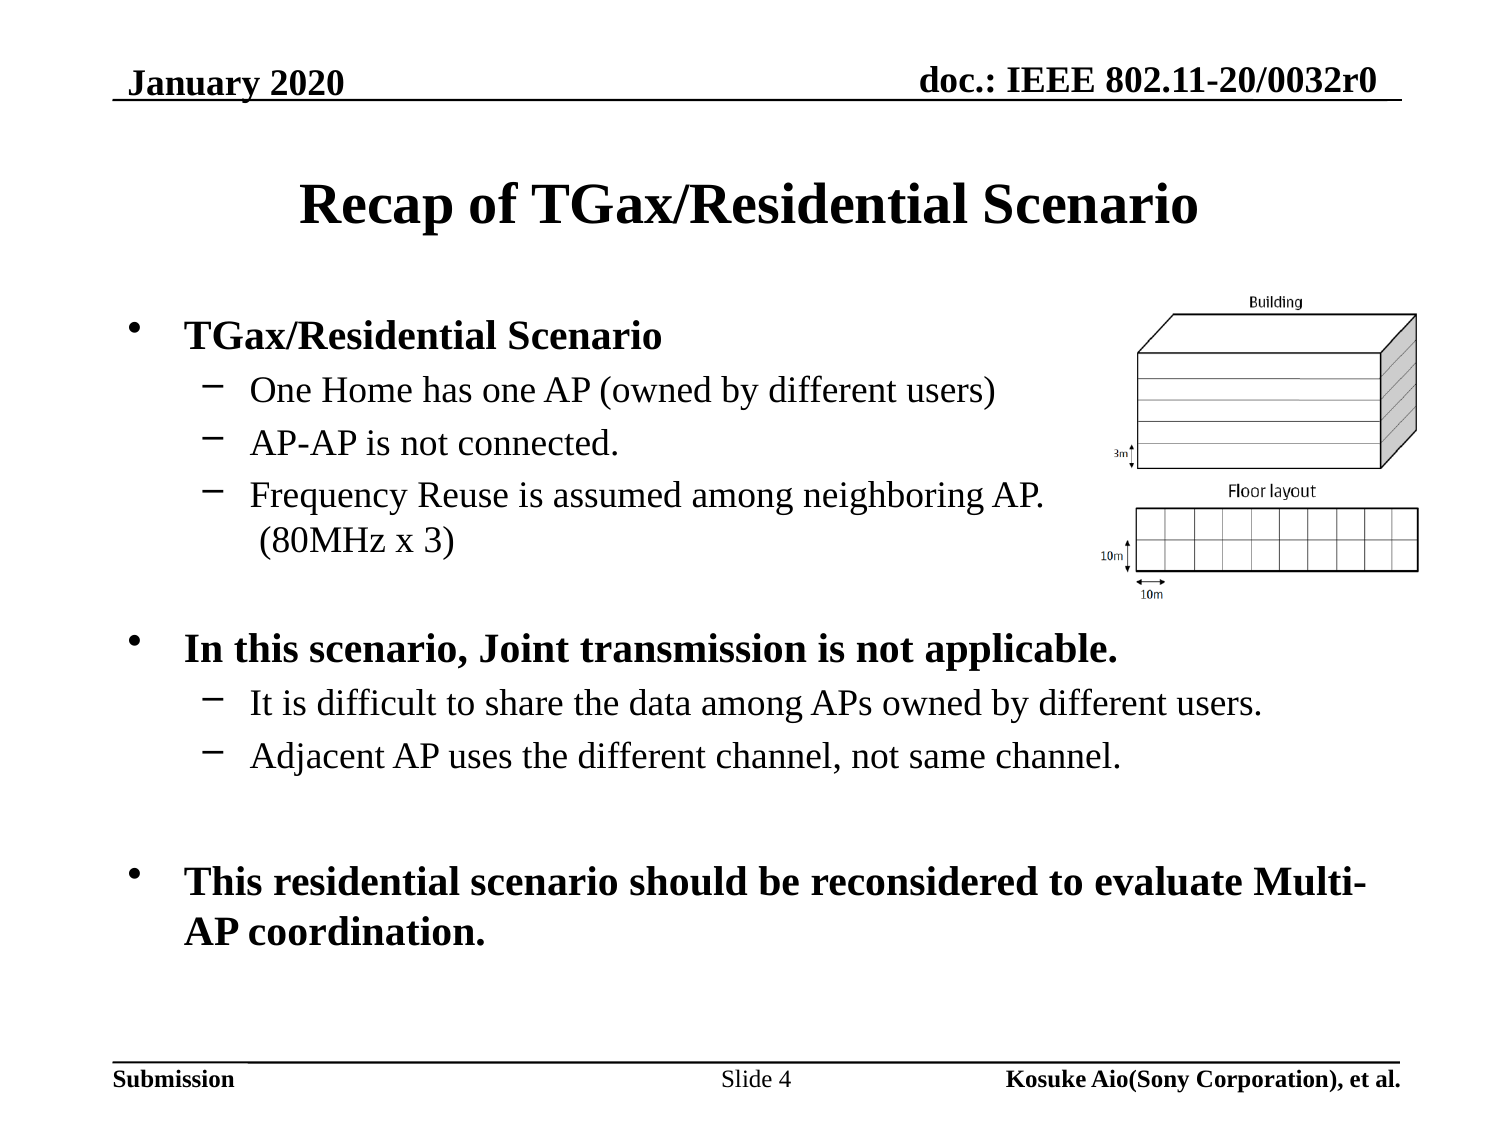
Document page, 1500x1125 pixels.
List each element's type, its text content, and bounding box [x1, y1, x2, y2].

list TGax/Residential Scenario One Home has one AP (owned by different users) AP-AP is not connected. Frequency Reuse is assumed among neighboring AP. (80MHz x 3) In this scenario, Joint transmission is not applicable. It is difficult to share the data among APs owned by different users. Adjacent AP uses the different channel, not same channel. This residential scenario should be reconsidered to evaluate Multi-AP coordination. [112, 299, 1413, 1038]
footer Kosuke Aio(Sony Corporation), et al. [962, 1061, 1402, 1093]
slide_number Slide 4 [712, 1061, 801, 1093]
title Recap of TGax/Residential Scenario [112, 112, 1388, 288]
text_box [1099, 285, 1435, 607]
